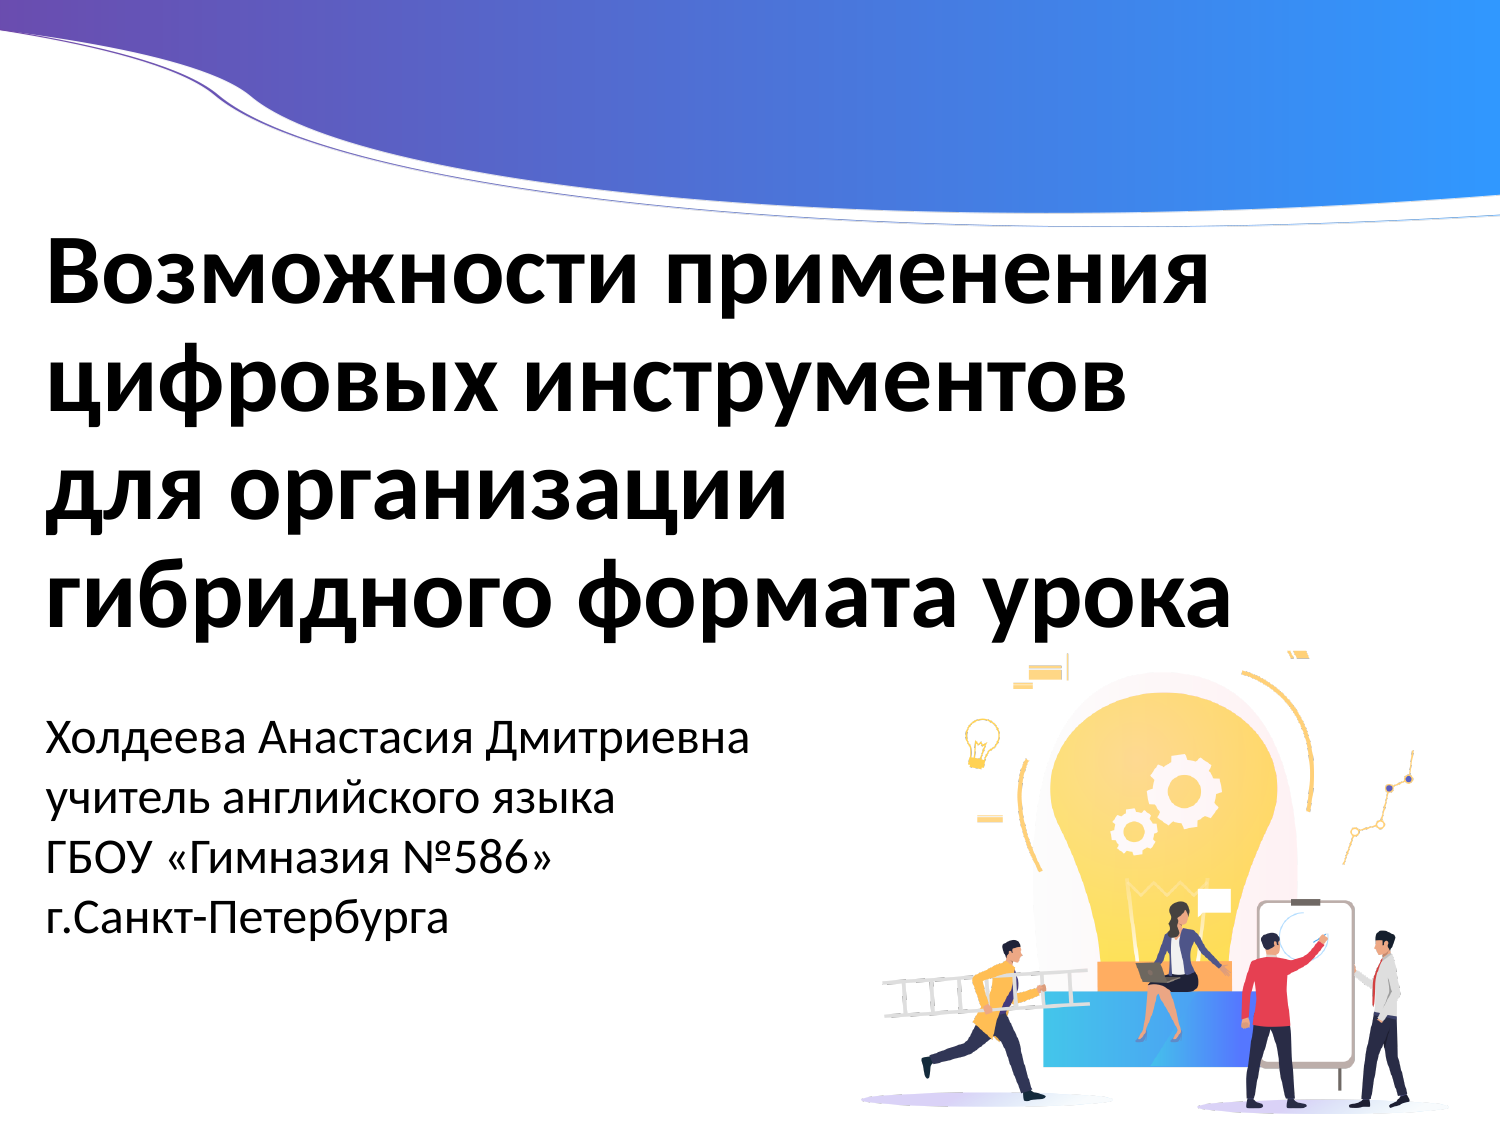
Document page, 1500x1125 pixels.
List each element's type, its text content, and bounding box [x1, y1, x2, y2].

title Возможности применения цифровых инструментов для организации гибридного формата урока [30, 158, 1478, 657]
text_box Холдеева Анастасия Дмитриевна учитель английского языка ГБОУ «Гимназия №586» г.Санкт-Петербурга [30, 696, 716, 952]
picture [0, 0, 1500, 1125]
